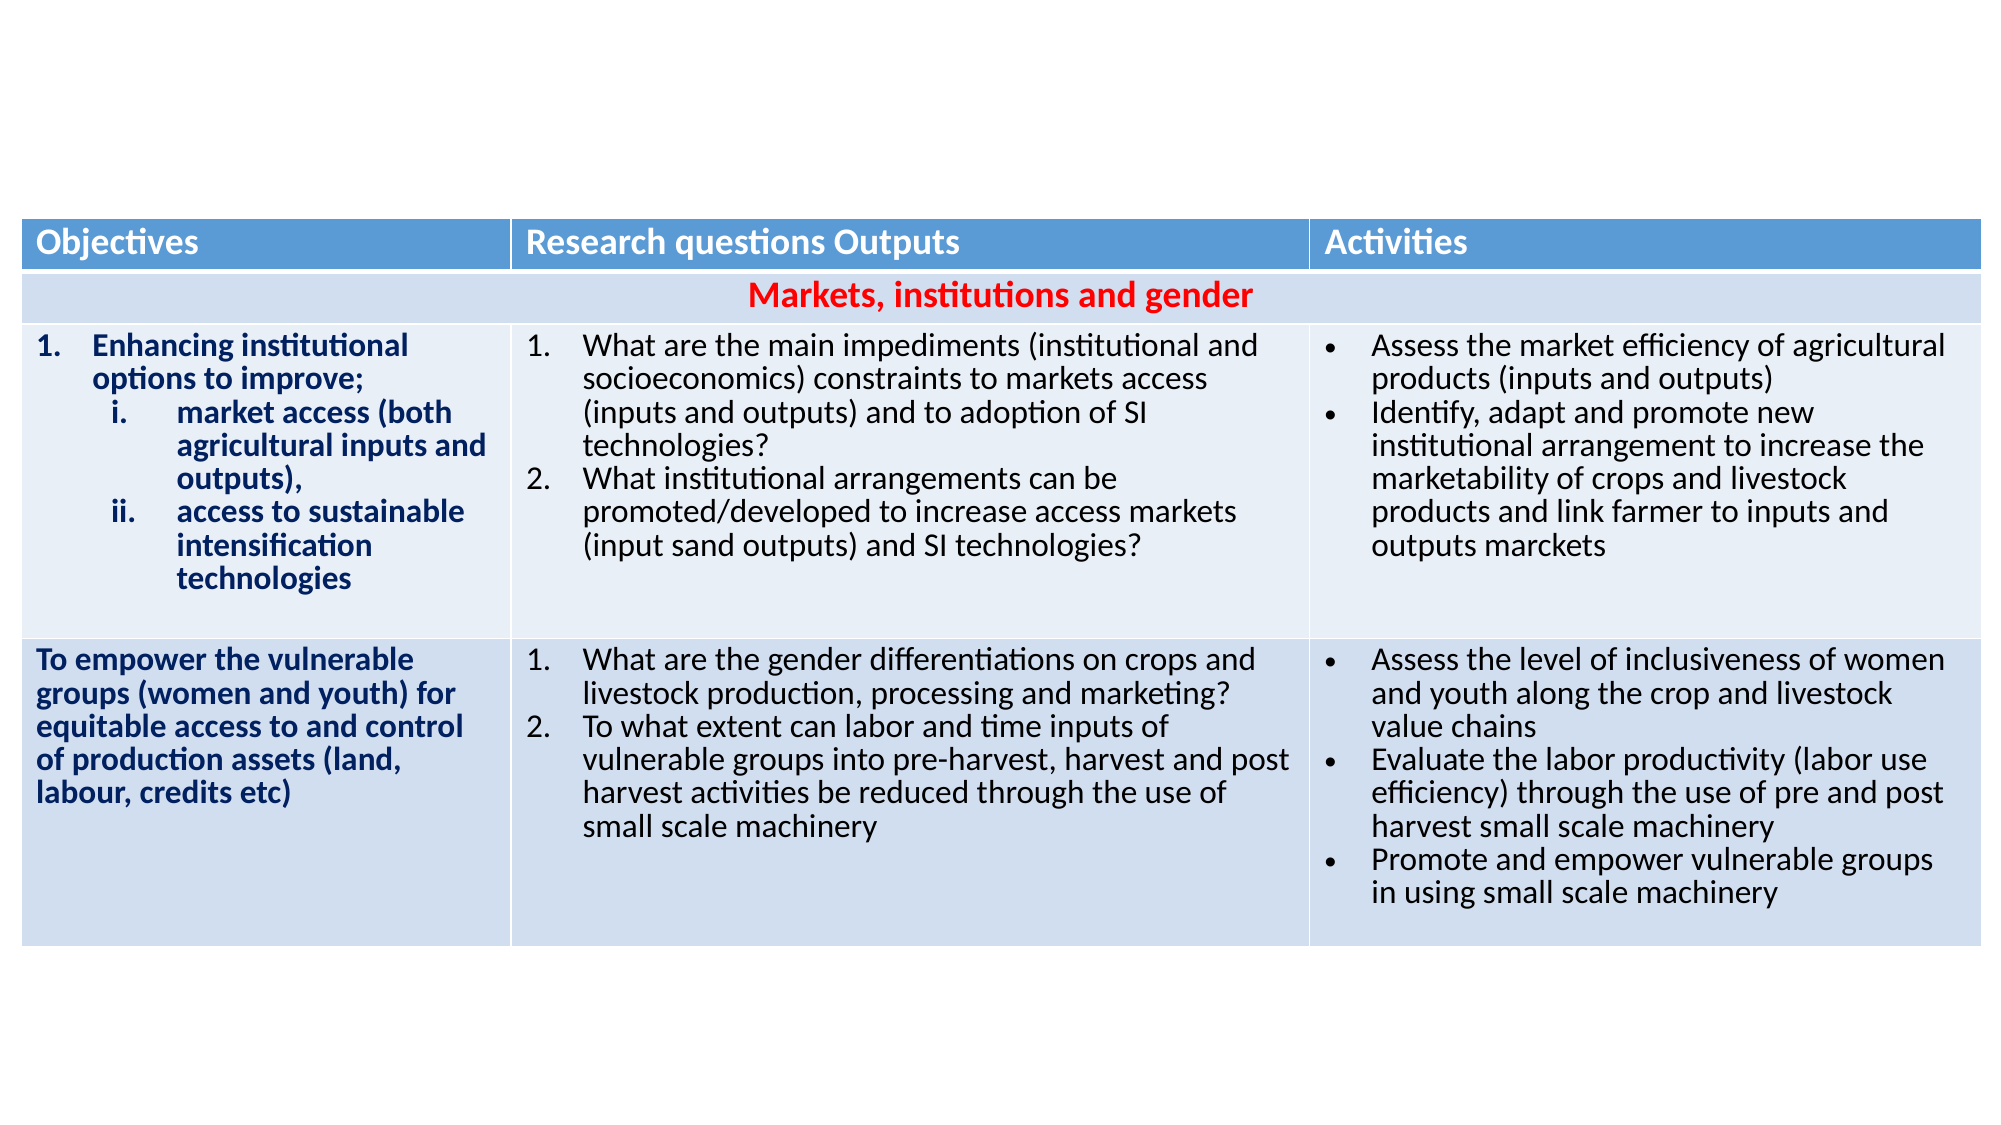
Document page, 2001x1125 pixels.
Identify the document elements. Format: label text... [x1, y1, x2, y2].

table_cell What are the gender differentiations on crops and livestock production, processing and marketing? To what extent can labor and time inputs of vulnerable groups into pre-harvest, harvest and post harvest activities be reduced through the use of small scale machinery [512, 639, 1309, 946]
table_cell Enhancing institutional options to improve; market access (both agricultural inputs and outputs), access to sustainable intensification technologies [22, 325, 510, 638]
table_cell What are the main impediments (institutional and socioeconomics) constraints to markets access (inputs and outputs) and to adoption of SI technologies? What institutional arrangements can be promoted/developed to increase access markets (input sand outputs) and SI technologies? [512, 325, 1309, 638]
table_header Objectives [22, 219, 510, 269]
table_cell Assess the market efficiency of agricultural products (inputs and outputs) Identify, adapt and promote new institutional arrangement to increase the marketability of crops and livestock products and link farmer to inputs and outputs marckets [1310, 325, 1981, 638]
table_header Activities [1310, 219, 1981, 269]
table_cell Assess the level of inclusiveness of women and youth along the crop and livestock value chains Evaluate the labor productivity (labor use efficiency) through the use of pre and post harvest small scale machinery Promote and empower vulnerable groups in using small scale machinery [1310, 639, 1981, 946]
table_cell To empower the vulnerable groups (women and youth) for equitable access to and control of production assets (land, labour, credits etc) [22, 639, 510, 946]
table_header Research questions Outputs [512, 219, 1309, 269]
table_cell Markets, institutions and gender [22, 274, 1981, 323]
